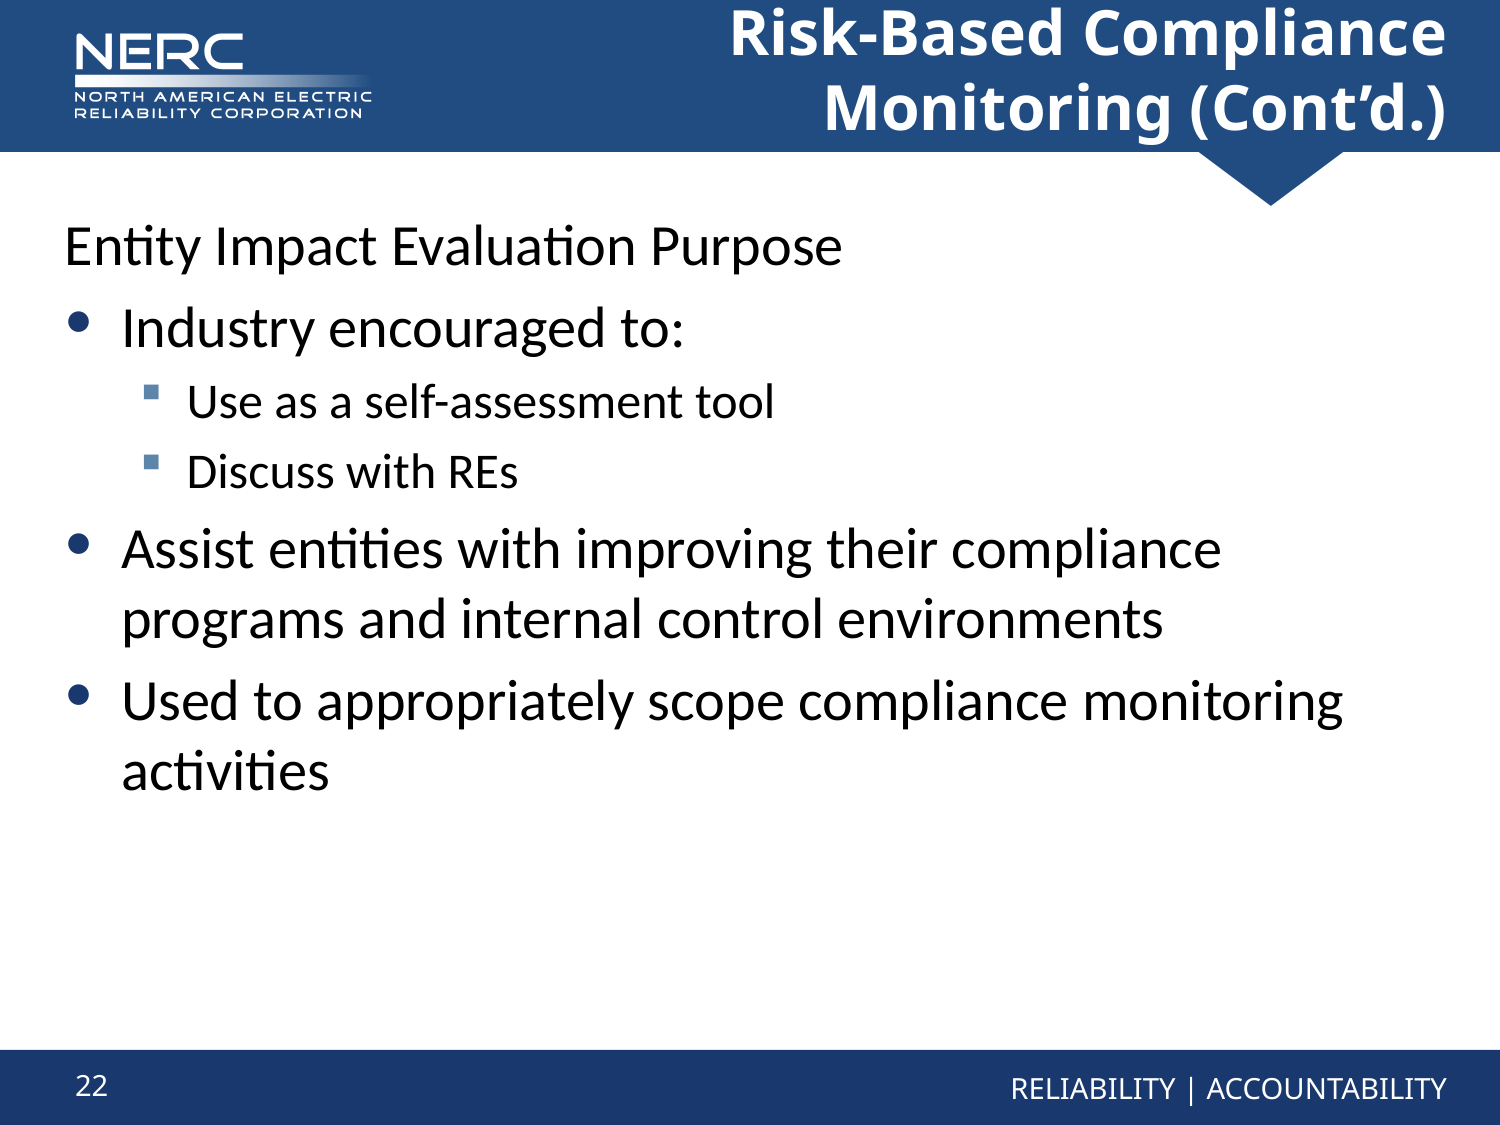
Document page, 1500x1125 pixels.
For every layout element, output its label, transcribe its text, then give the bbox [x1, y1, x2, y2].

picture [0, 0, 1500, 206]
title Risk-Based Compliance Monitoring (Cont’d.) [412, 0, 1463, 94]
list Entity Impact Evaluation Purpose Industry encouraged to: Use as a self-assessment tool Discuss with REs Assist entities with improving their compliance programs and internal control environments Used to appropriately scope compliance monitoring activities [50, 200, 1450, 1018]
